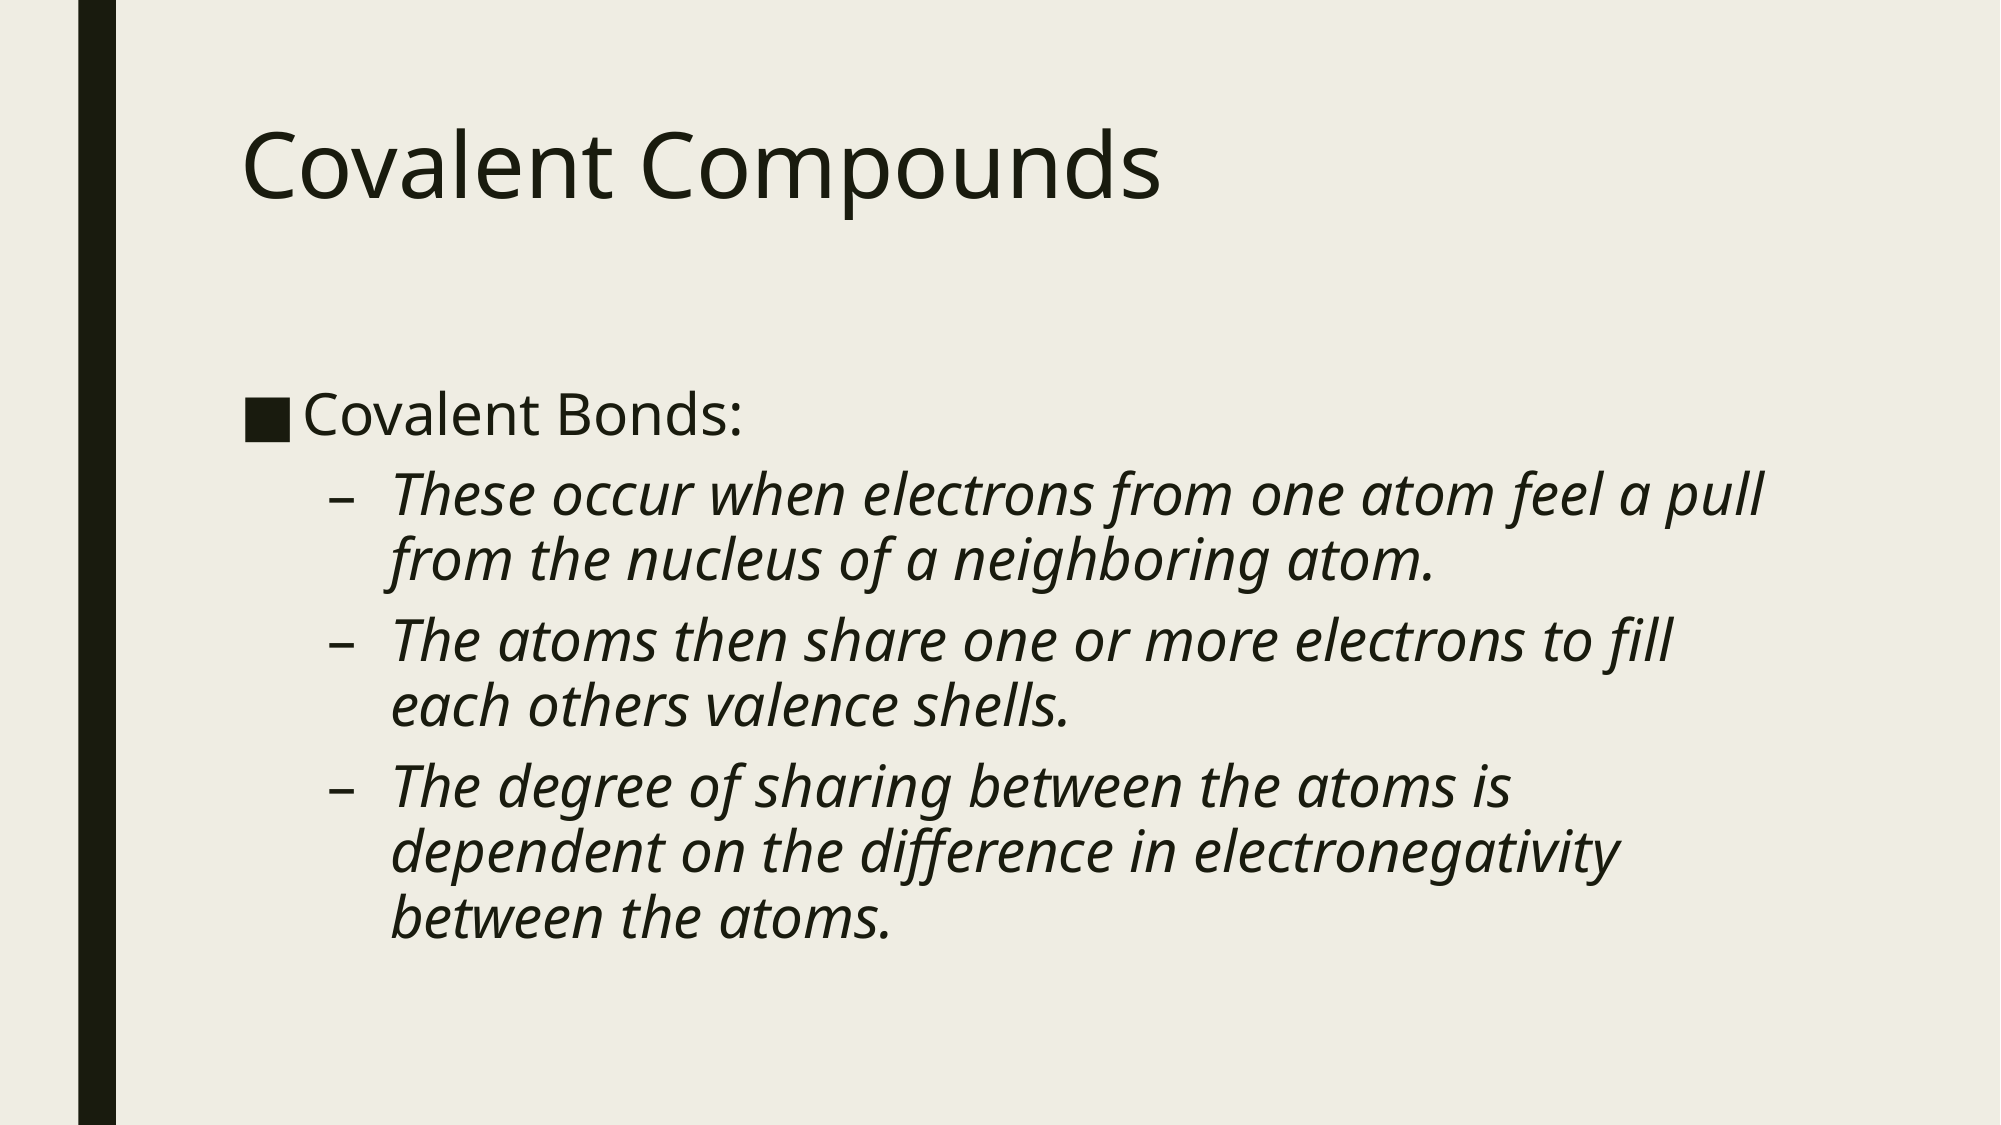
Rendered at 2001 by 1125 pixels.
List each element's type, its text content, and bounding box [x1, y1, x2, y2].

title Covalent Compounds [225, 112, 1800, 357]
list Covalent Bonds: These occur when electrons from one atom feel a pull from the nucleus of a neighboring atom. The atoms then share one or more electrons to fill each others valence shells. The degree of sharing between the atoms is dependent on the difference in electronegativity between the atoms. [225, 375, 1800, 963]
